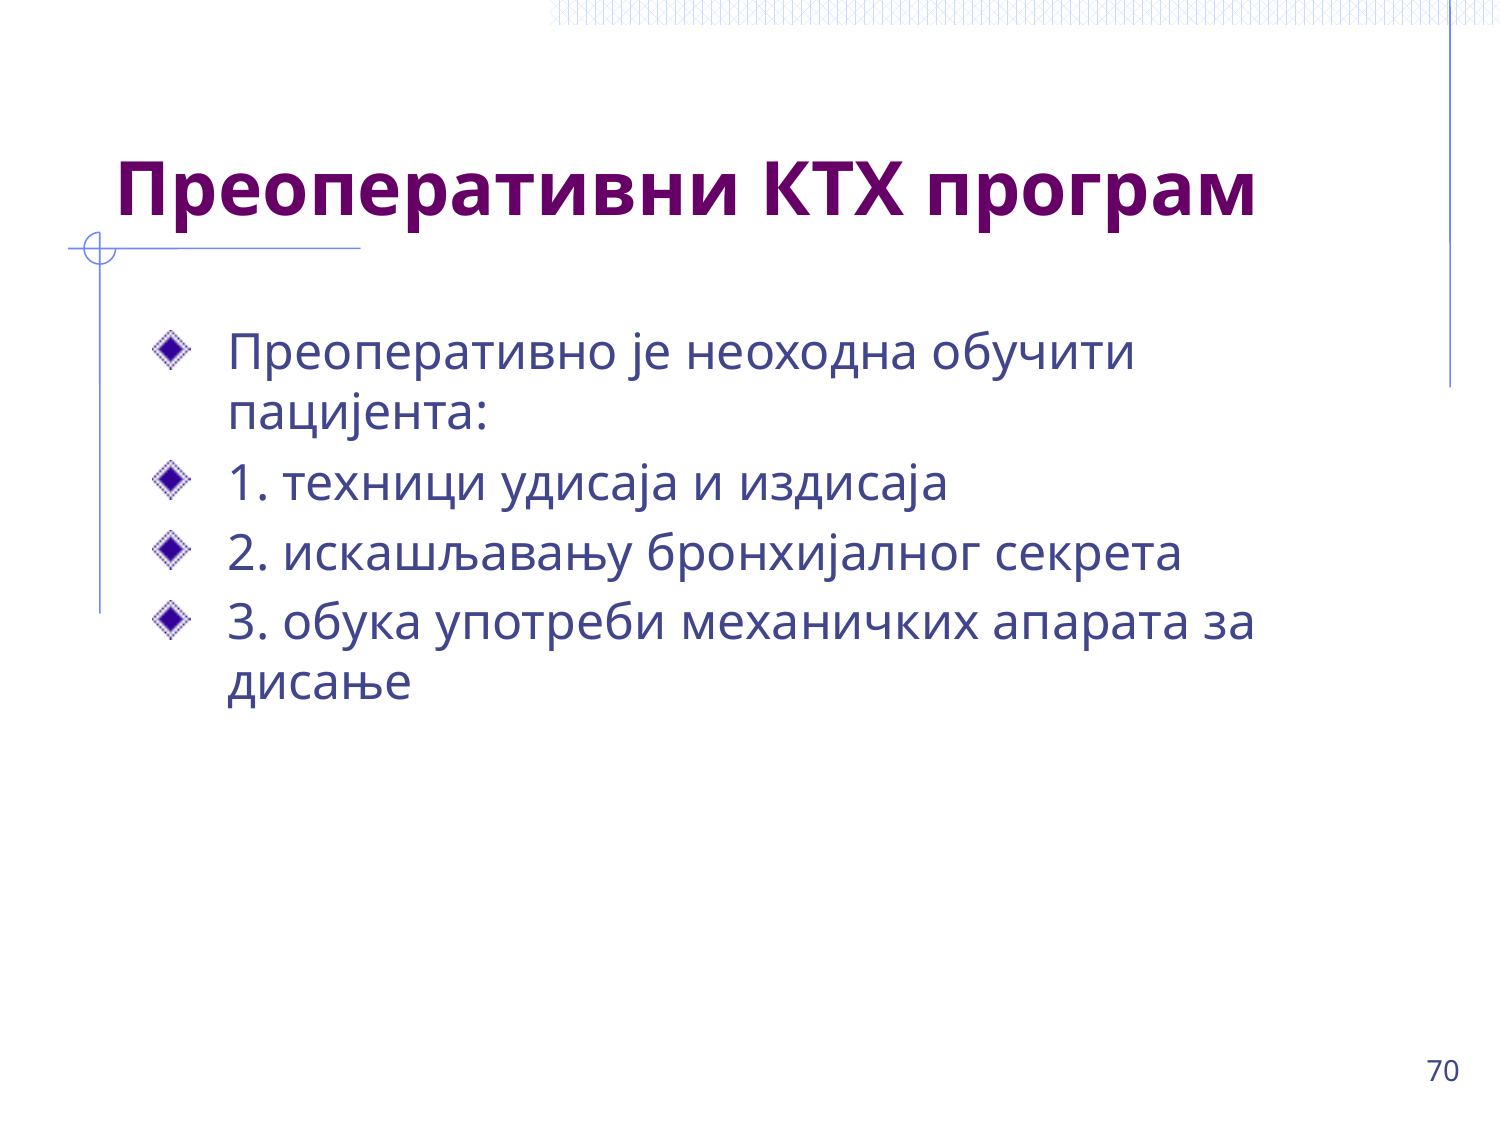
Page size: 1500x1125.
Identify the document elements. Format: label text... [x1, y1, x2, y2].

picture [152, 600, 191, 640]
picture [152, 330, 191, 370]
picture [152, 460, 191, 500]
slide_number 70 [1162, 1025, 1475, 1100]
picture [152, 530, 191, 570]
list Преоперативно је неоходна обучити пацијента: 1. техници удисаја и издисаја 2. искашљавању бронхијалног секрета 3. обука употреби механичких апарата за дисање [137, 312, 1413, 988]
title Преоперативни КТХ програм [99, 49, 1376, 238]
